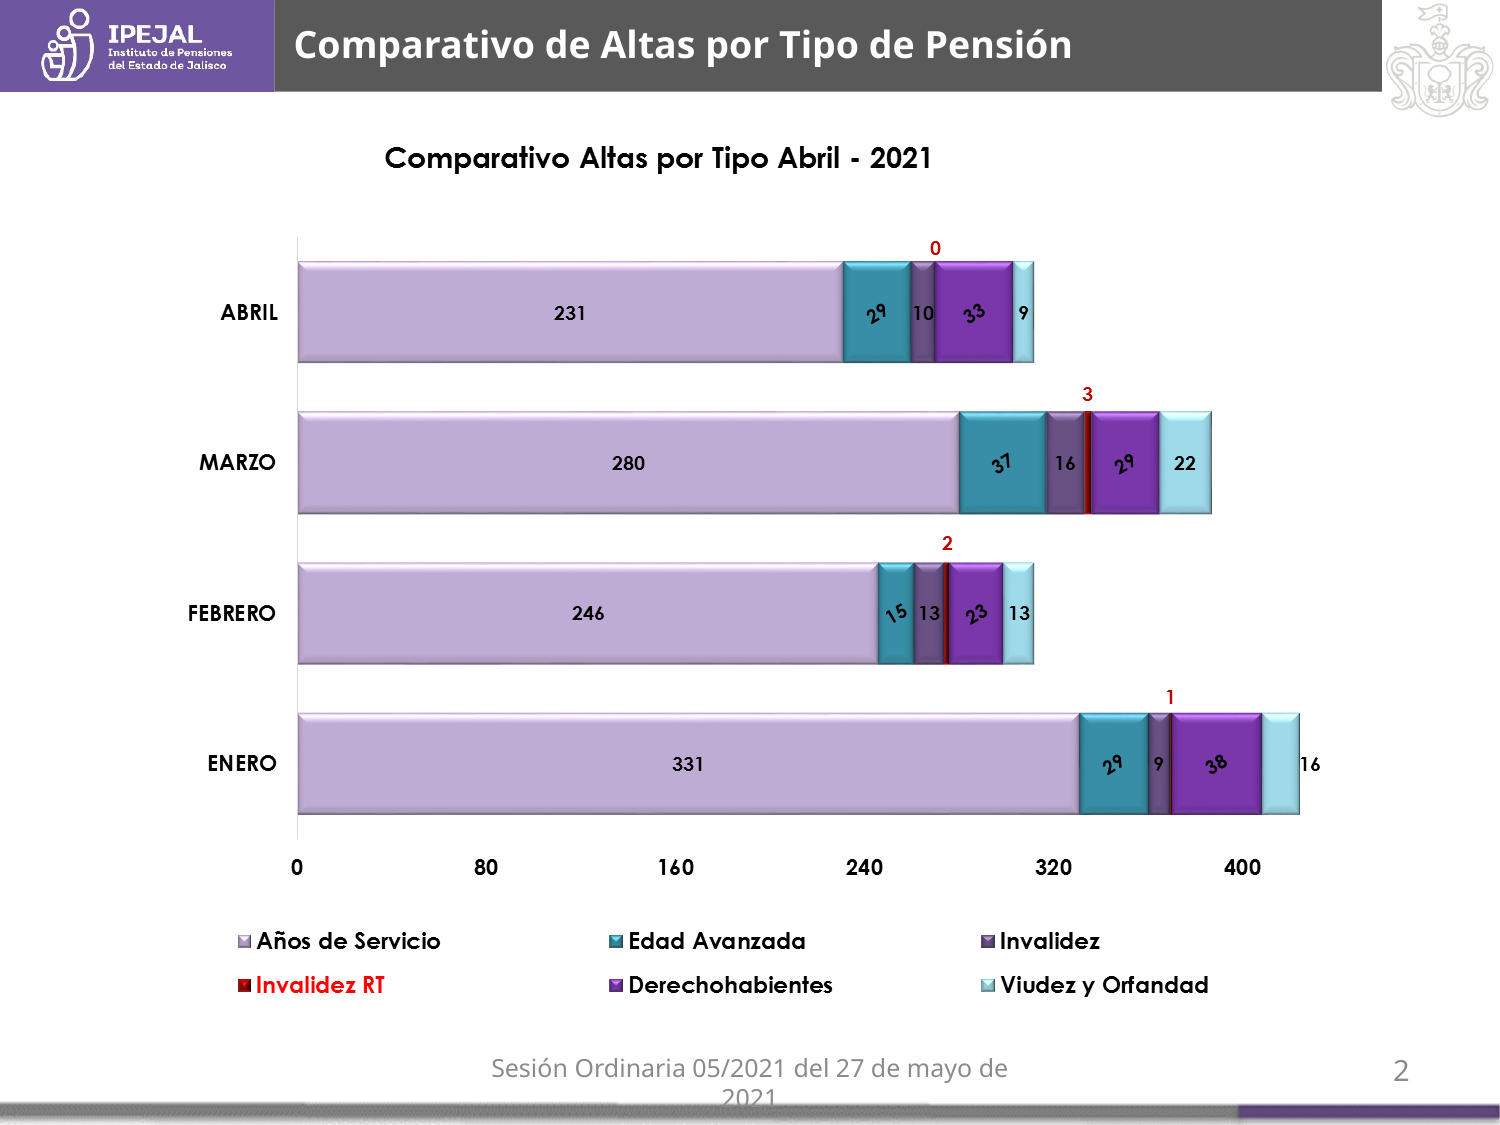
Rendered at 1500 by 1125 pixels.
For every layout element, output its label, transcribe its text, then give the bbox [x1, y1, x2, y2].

picture [0, 1096, 1500, 1125]
text_box Sesión Ordinaria 05/2021 del 27 de mayo de 2021 [469, 1052, 1031, 1113]
slide_number 2 [1074, 1042, 1425, 1103]
picture [86, 115, 1414, 1007]
picture [0, 0, 275, 92]
